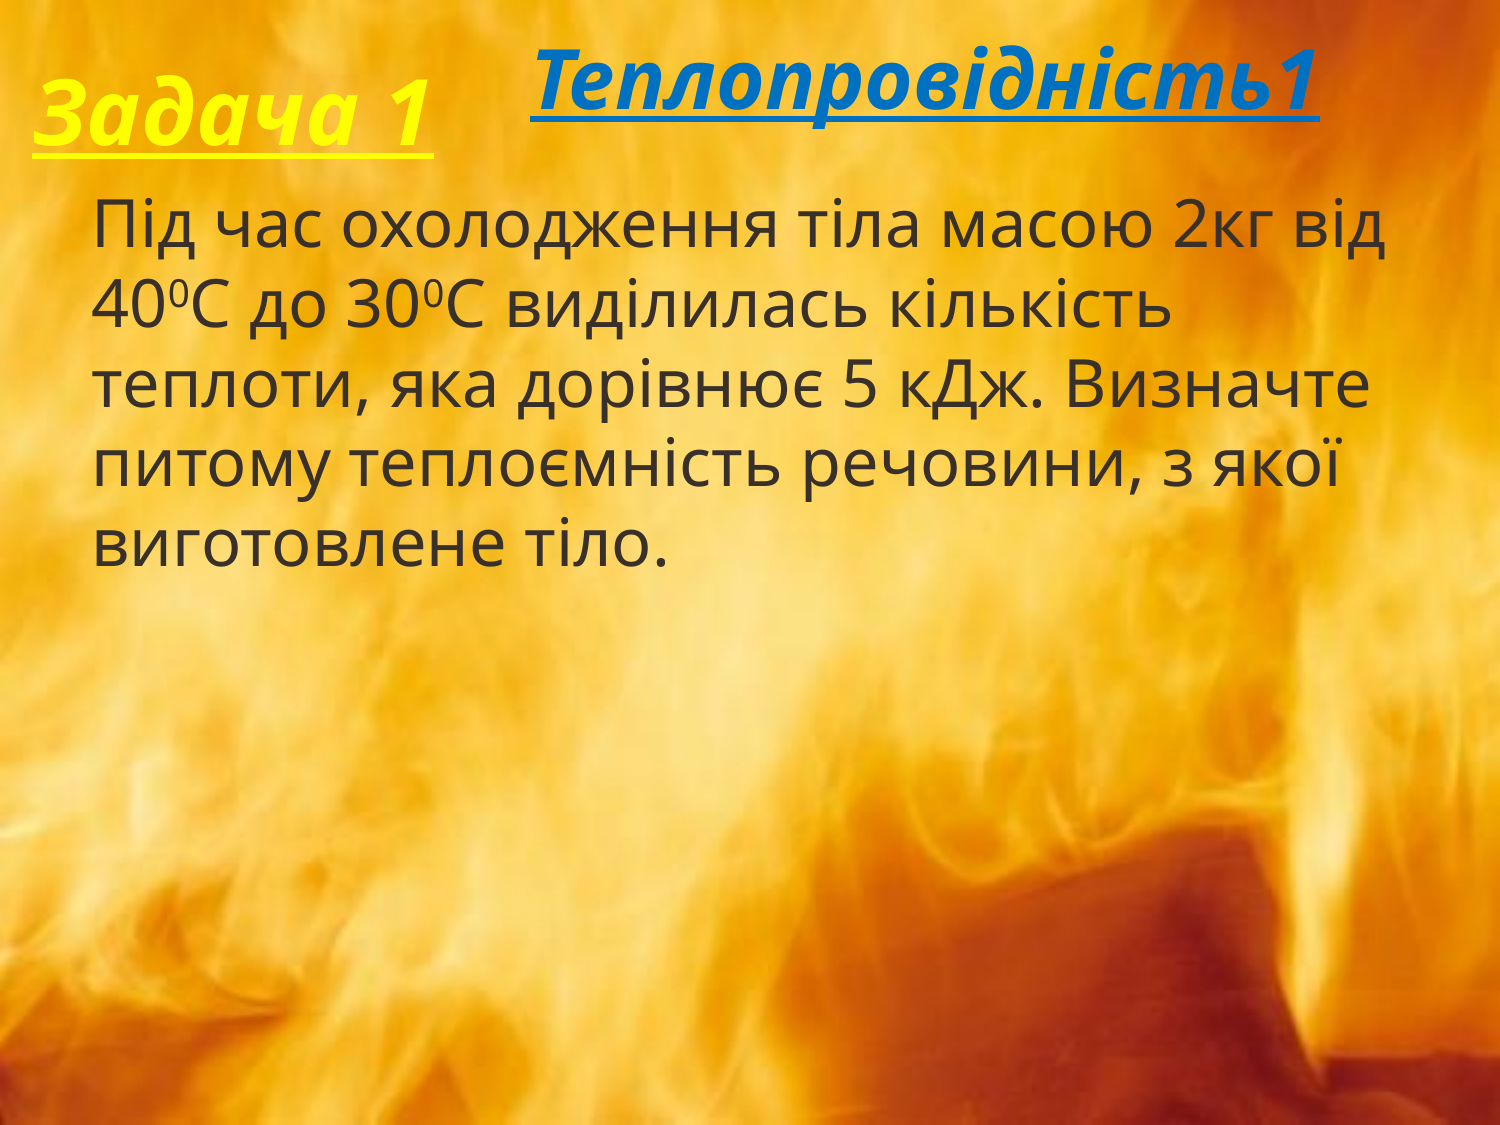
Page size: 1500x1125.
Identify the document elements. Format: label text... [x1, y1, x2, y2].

text_box Теплопровідність1 [515, 19, 1483, 134]
text_box Задача 1 [17, 46, 557, 172]
text_box Під час охолодження тіла масою 2кг від 400С до 300С виділилась кількість теплоти, яка дорівнює 5 кДж. Визначте питому теплоємність речовини, з якої виготовлене тіло. [76, 173, 1459, 588]
picture [0, 0, 1500, 1125]
